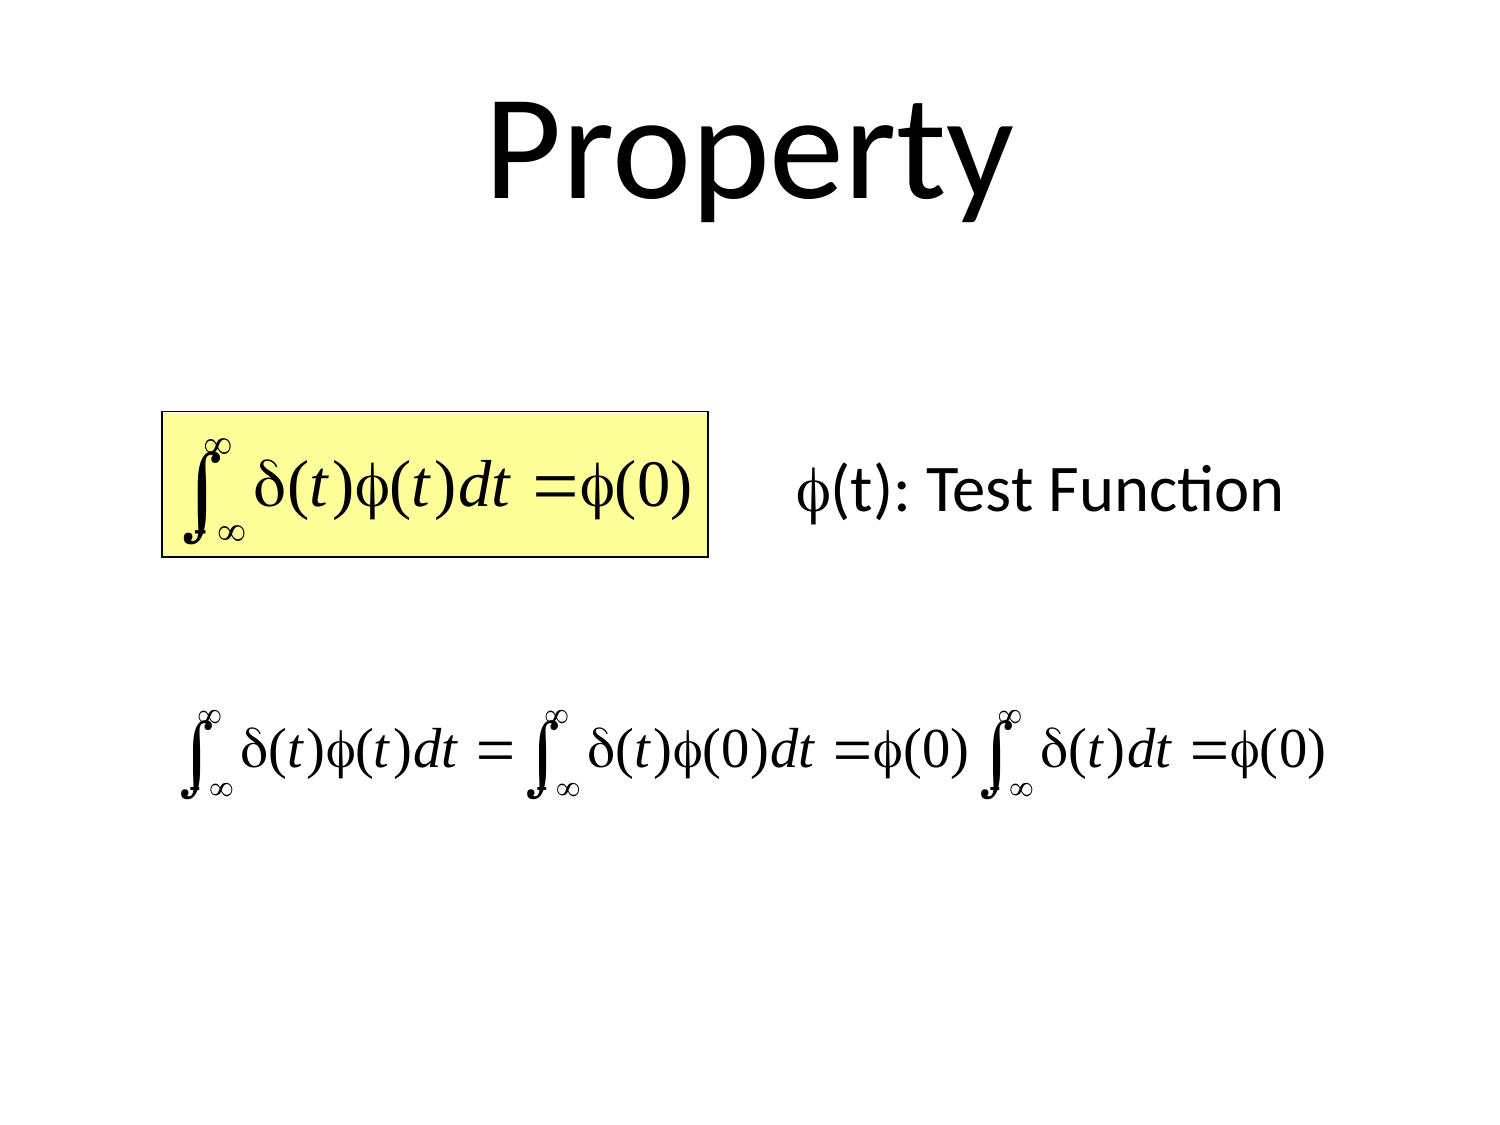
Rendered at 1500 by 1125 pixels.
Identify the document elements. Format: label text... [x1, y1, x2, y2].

text_box (t): Test Function [781, 437, 1300, 533]
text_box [162, 412, 708, 557]
title Property [75, 45, 1425, 233]
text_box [162, 687, 1338, 811]
